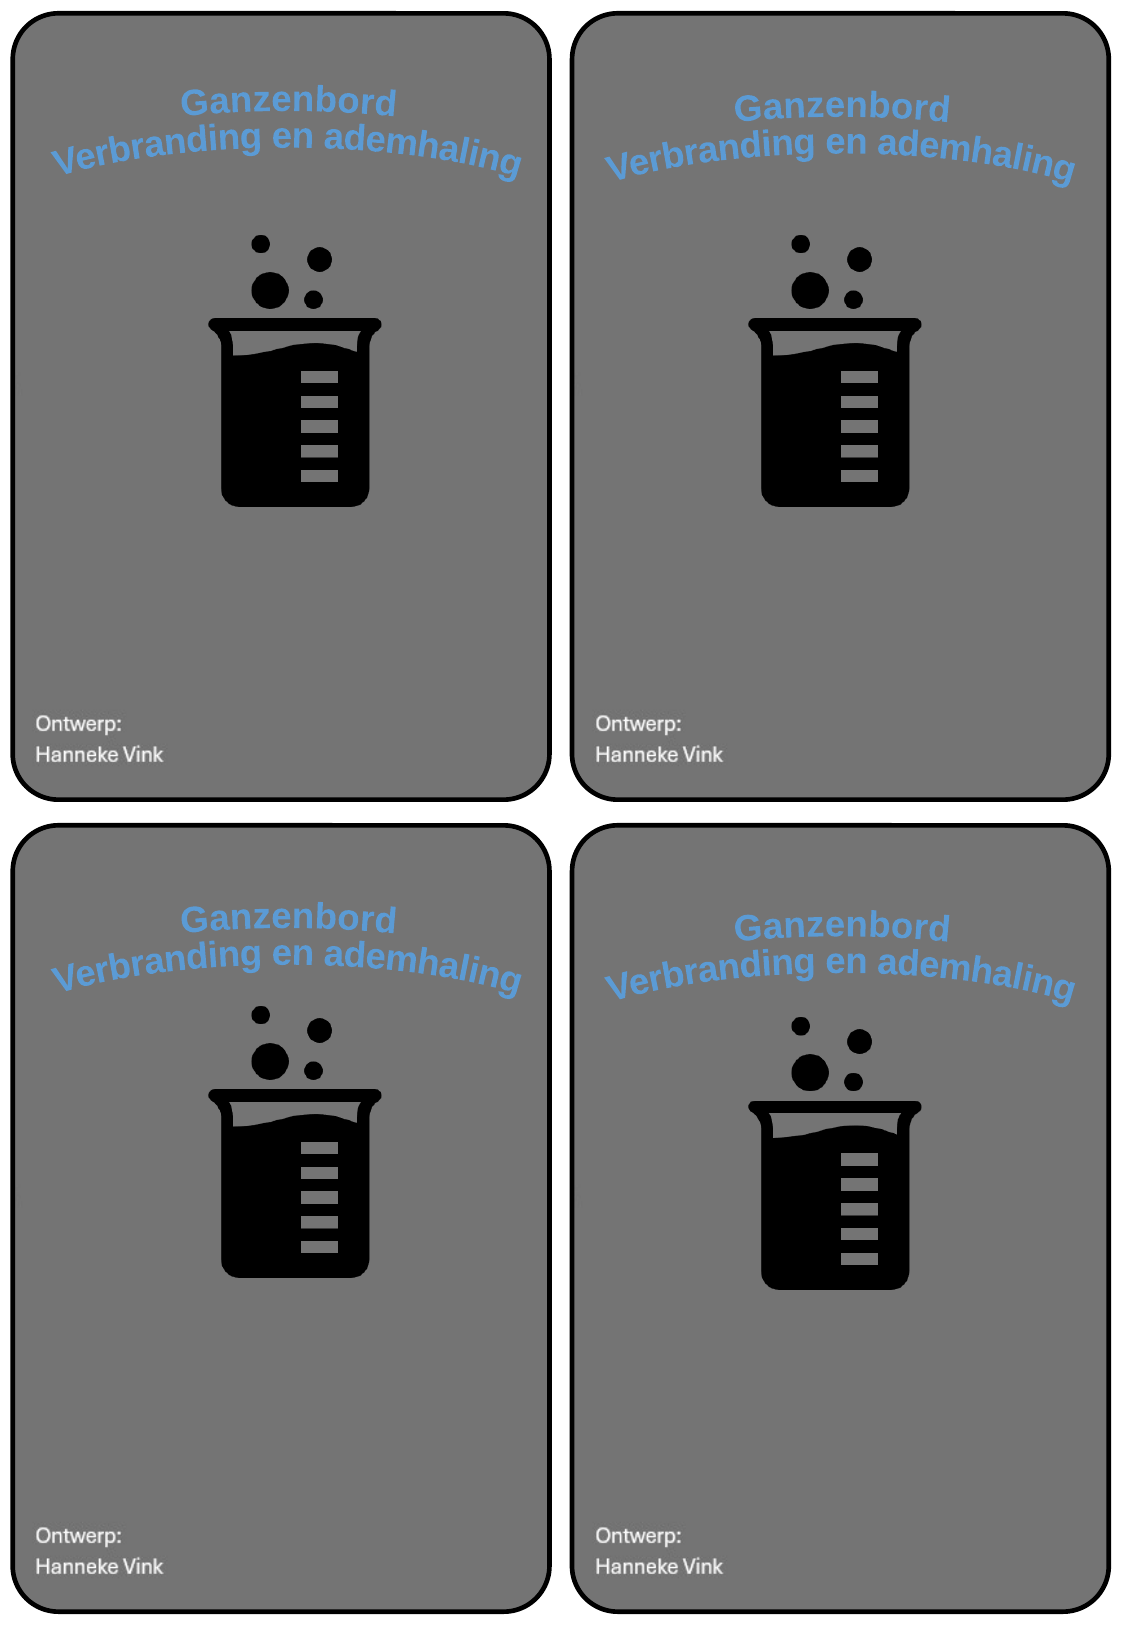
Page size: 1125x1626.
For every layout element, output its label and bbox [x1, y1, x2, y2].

text_box [11, 12, 551, 801]
picture [146, 222, 443, 519]
picture [686, 222, 983, 519]
picture [146, 993, 443, 1290]
picture [686, 1004, 983, 1302]
text_box [570, 824, 1110, 1613]
text_box [570, 12, 1110, 801]
text_box [11, 824, 551, 1613]
